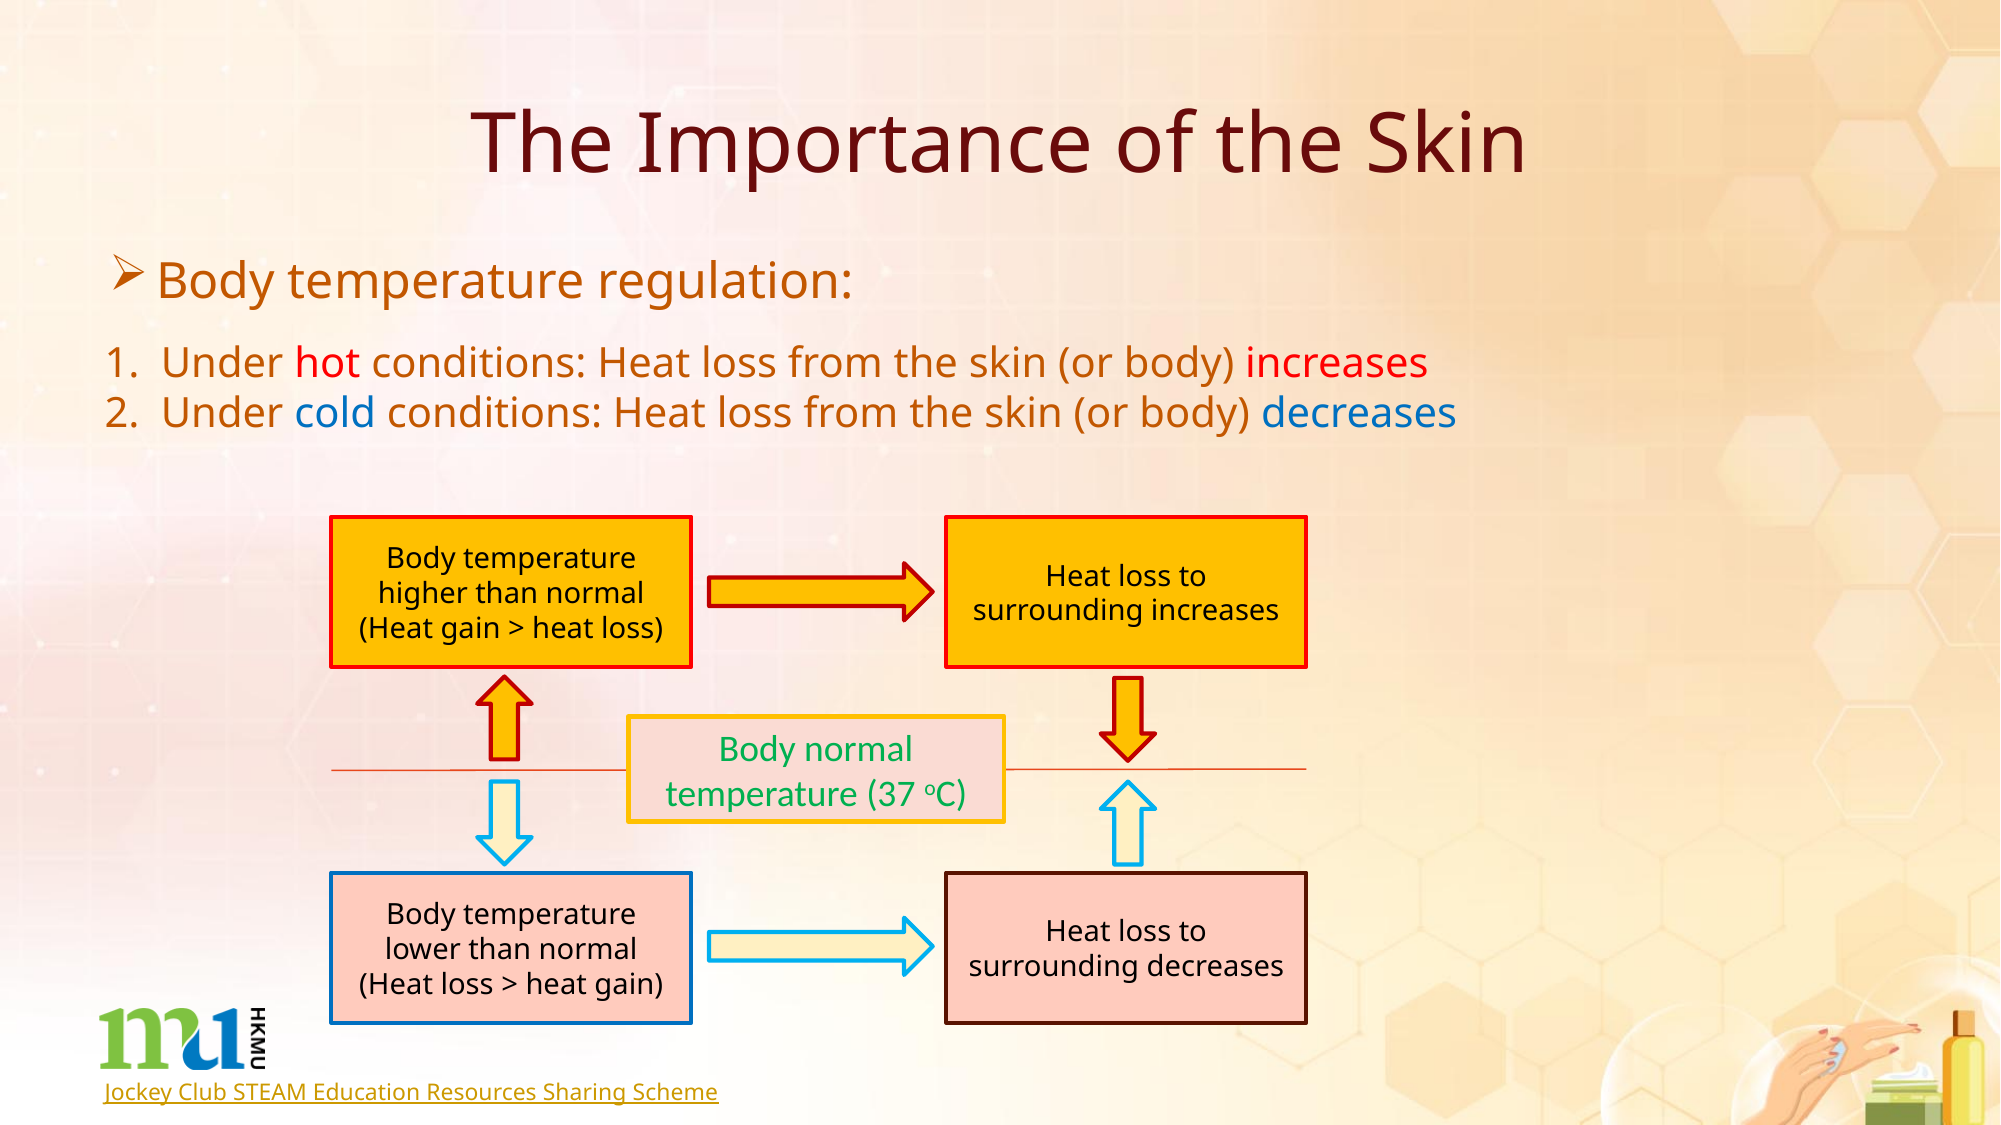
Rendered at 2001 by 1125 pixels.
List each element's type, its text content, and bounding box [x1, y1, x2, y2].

text_box [706, 561, 935, 623]
text_box [475, 780, 534, 867]
picture [0, 0, 2001, 1125]
text_box [1098, 675, 1158, 763]
text_box Heat loss to surrounding decreases [944, 871, 1308, 1025]
text_box Body temperature lower than normal (Heat loss > heat gain) [329, 871, 693, 1025]
text_box Body normal temperature (37 oC) [626, 780, 1006, 824]
text_box [1098, 780, 1158, 867]
title The Importance of the Skin [99, 45, 1900, 233]
text_box Body temperature regulation: [94, 240, 869, 316]
text_box Body normal temperature (37 oC) [626, 714, 1006, 767]
text_box Under hot conditions: Heat loss from the skin (or body) increases Under cold conditions: Heat loss from the skin (or body) decreases [89, 328, 1472, 444]
text_box [706, 915, 935, 977]
text_box [475, 674, 534, 762]
text_box Heat loss to surrounding increases [944, 515, 1308, 669]
text_box Body temperature higher than normal (Heat gain > heat loss) [329, 515, 693, 669]
